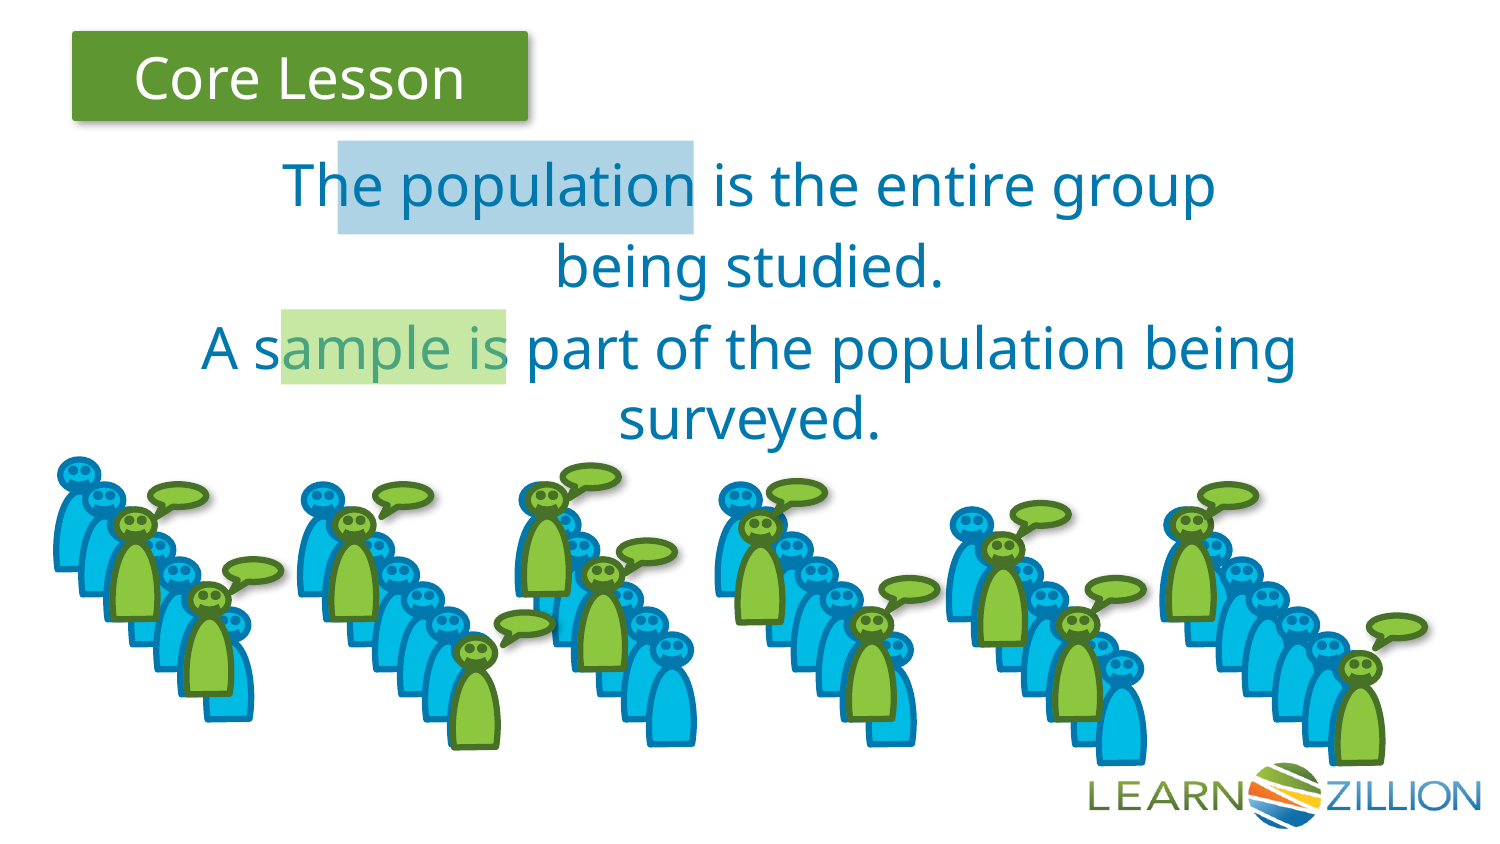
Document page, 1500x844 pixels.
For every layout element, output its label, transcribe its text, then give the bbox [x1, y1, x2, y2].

text_box The population is the entire group being studied. A sample is part of the population being surveyed. [149, 140, 1350, 242]
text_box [112, 309, 1426, 801]
text_box [337, 140, 695, 235]
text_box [55, 459, 112, 801]
picture [1087, 759, 1482, 831]
